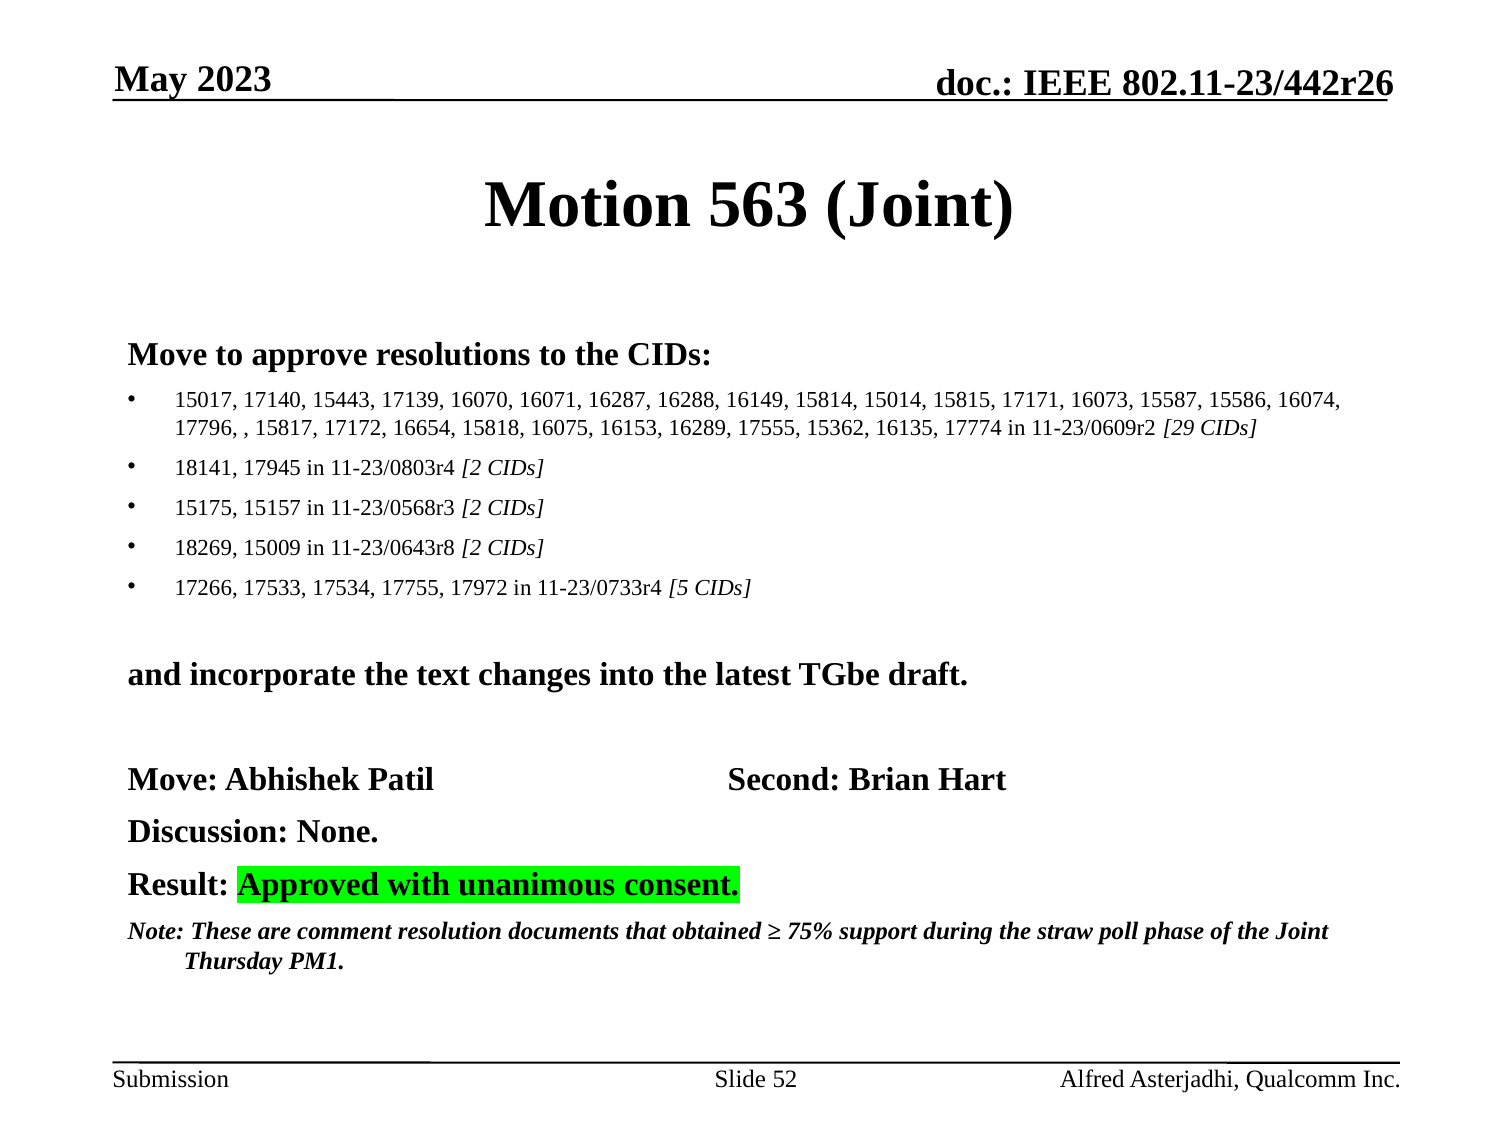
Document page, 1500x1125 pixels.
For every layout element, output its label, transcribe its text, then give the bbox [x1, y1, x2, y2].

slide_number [114, 54, 423, 100]
slide_number Slide 52 [712, 1061, 800, 1123]
footer Alfred Asterjadhi, Qualcomm Inc. [878, 1061, 1402, 1093]
title Motion 563 (Joint) [112, 112, 1388, 288]
list Move to approve resolutions to the CIDs: 15017, 17140, 15443, 17139, 16070, 16071, 16287, 16288, 16149, 15814, 15014, 15815, 17171, 16073, 15587, 15586, 16074, 17796, , 15817, 17172, 16654, 15818, 16075, 16153, 16289, 17555, 15362, 16135, 17774 in 11-23/0609r2 [29 CIDs] 18141, 17945 in 11-23/0803r4 [2 CIDs] 15175, 15157 in 11-23/0568r3 [2 CIDs] 18269, 15009 in 11-23/0643r8 [2 CIDs] 17266, 17533, 17534, 17755, 17972 in 11-23/0733r4 [5 CIDs] and incorporate the text changes into the latest TGbe draft. Move: Abhishek Patil Second: Brian Hart Discussion: None. Result: Approved with unanimous consent. Note: These are comment resolution documents that obtained ≥ 75% support during the straw poll phase of the Joint Thursday PM1. [112, 324, 1388, 1063]
